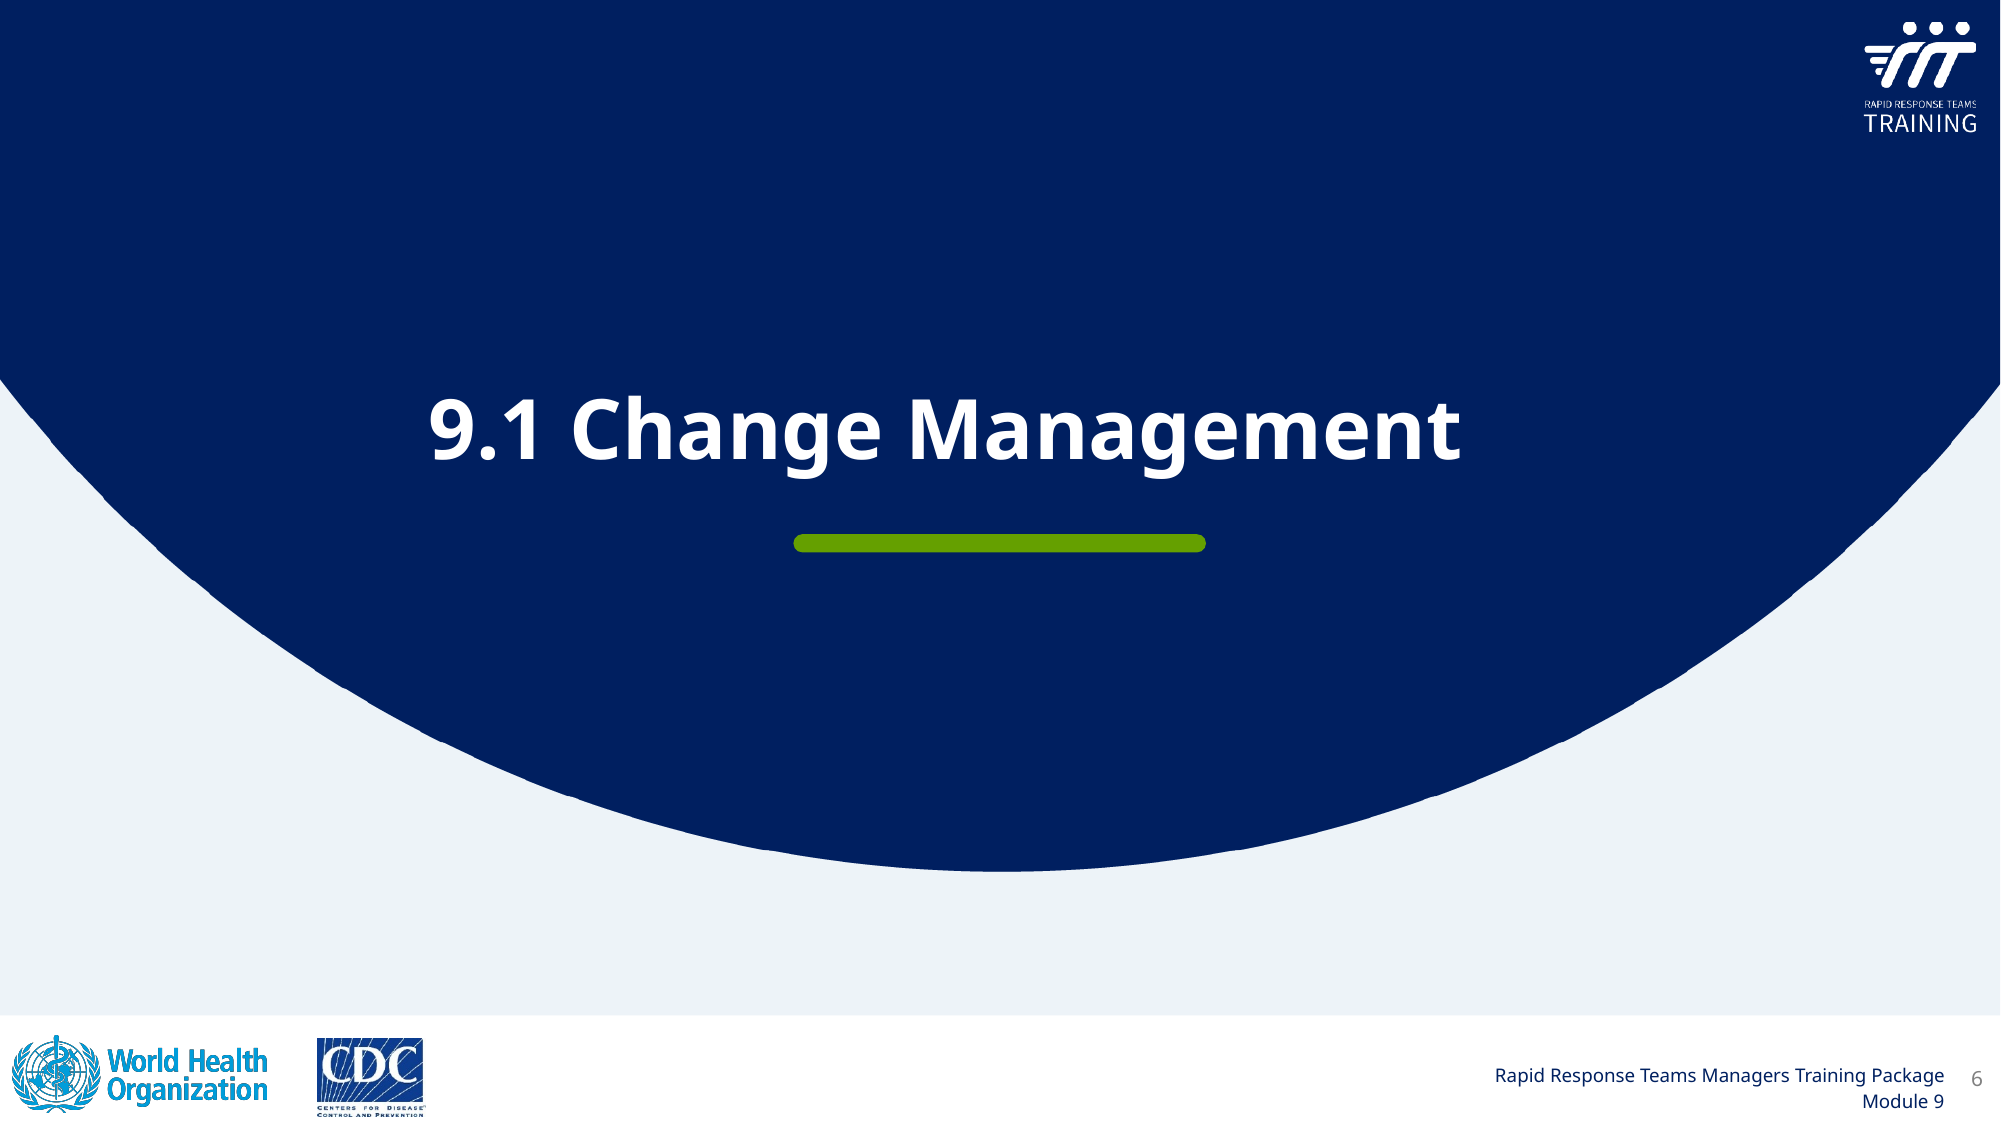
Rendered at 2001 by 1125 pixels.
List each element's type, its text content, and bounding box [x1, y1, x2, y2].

picture [40, 1062, 47, 1070]
picture [24, 1054, 36, 1087]
slide_number 6 [1953, 1058, 2000, 1111]
picture [317, 1038, 426, 1117]
picture [34, 1054, 43, 1078]
picture [0, 0, 2001, 904]
picture [59, 1035, 267, 1113]
picture [12, 1083, 48, 1113]
picture [46, 1056, 54, 1062]
picture [22, 1062, 26, 1077]
picture [50, 1108, 62, 1113]
picture [71, 1053, 90, 1091]
picture [12, 1035, 54, 1068]
picture [36, 1088, 78, 1105]
picture [30, 1083, 37, 1091]
title 9.1 Change Management [147, 335, 1745, 528]
